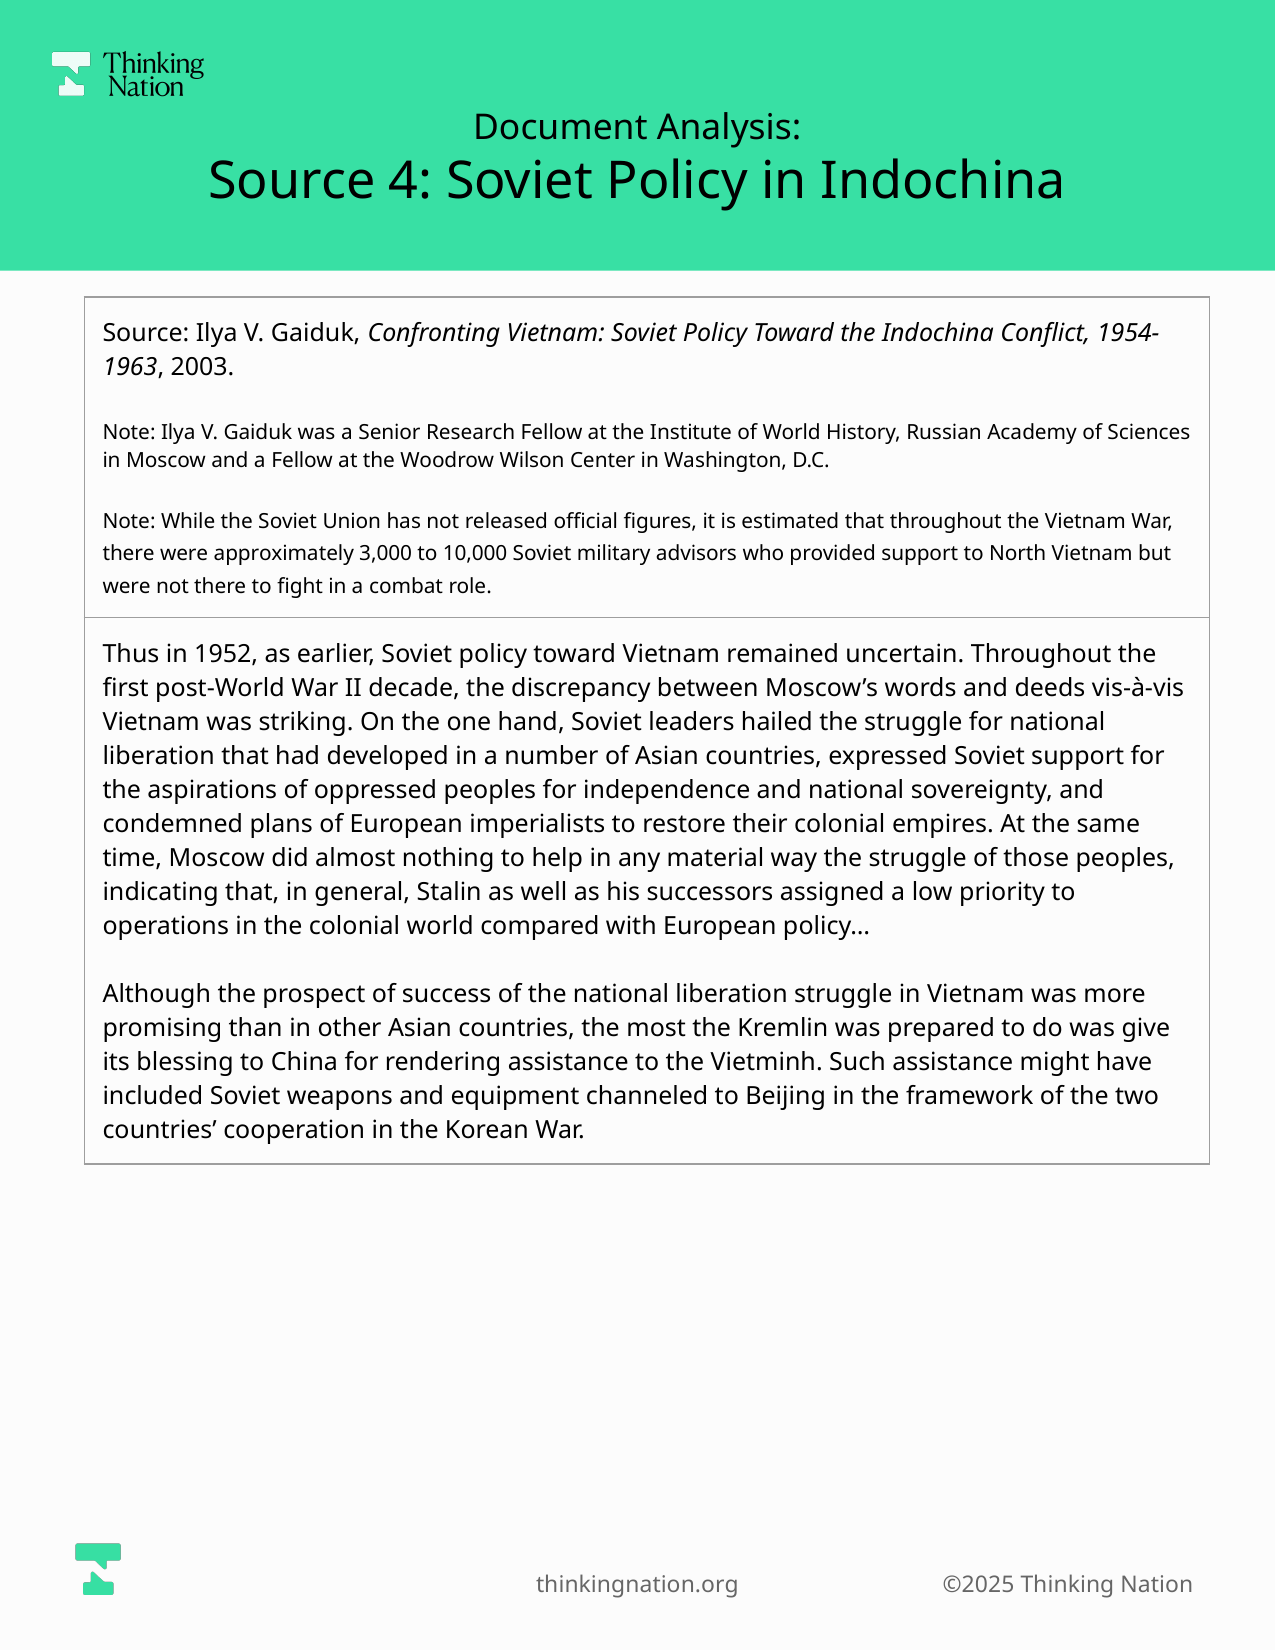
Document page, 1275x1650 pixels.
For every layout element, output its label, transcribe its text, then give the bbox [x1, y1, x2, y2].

text_box thinkingnation.org [486, 1553, 789, 1605]
picture [62, 1533, 134, 1605]
table_header Source: Ilya V. Gaiduk, Confronting Vietnam: Soviet Policy Toward the Indochina Conflict, 1954-1963, 2003. Note: Ilya V. Gaiduk was a Senior Research Fellow at the Institute of World History, Russian Academy of Sciences in Moscow and a Fellow at the Woodrow Wilson Center in Washington, D.C. Note: While the Soviet Union has not released official figures, it is estimated that throughout the Vietnam War, there were approximately 3,000 to 10,000 Soviet military advisors who provided support to North Vietnam but were not there to fight in a combat role. [85, 298, 1209, 617]
table_cell Thus in 1952, as earlier, Soviet policy toward Vietnam remained uncertain. Throughout the first post-World War II decade, the discrepancy between Moscow’s words and deeds vis-à-vis Vietnam was striking. On the one hand, Soviet leaders hailed the struggle for national liberation that had developed in a number of Asian countries, expressed Soviet support for the aspirations of oppressed peoples for independence and national sovereignty, and condemned plans of European imperialists to restore their colonial empires. At the same time, Moscow did almost nothing to help in any material way the struggle of those peoples, indicating that, in general, Stalin as well as his successors assigned a low priority to operations in the colonial world compared with European policy… Although the prospect of success of the national liberation struggle in Vietnam was more promising than in other Asian countries, the most the Kremlin was prepared to do was give its blessing to China for rendering assistance to the Vietminh. Such assistance might have included Soviet weapons and equipment channeled to Beijing in the framework of the two countries’ cooperation in the Korean War. [85, 618, 1209, 1163]
text_box Document Analysis: Source 4: Soviet Policy in Indochina [0, 0, 1275, 271]
picture [35, 37, 210, 110]
text_box ©2025 Thinking Nation [907, 1553, 1210, 1605]
